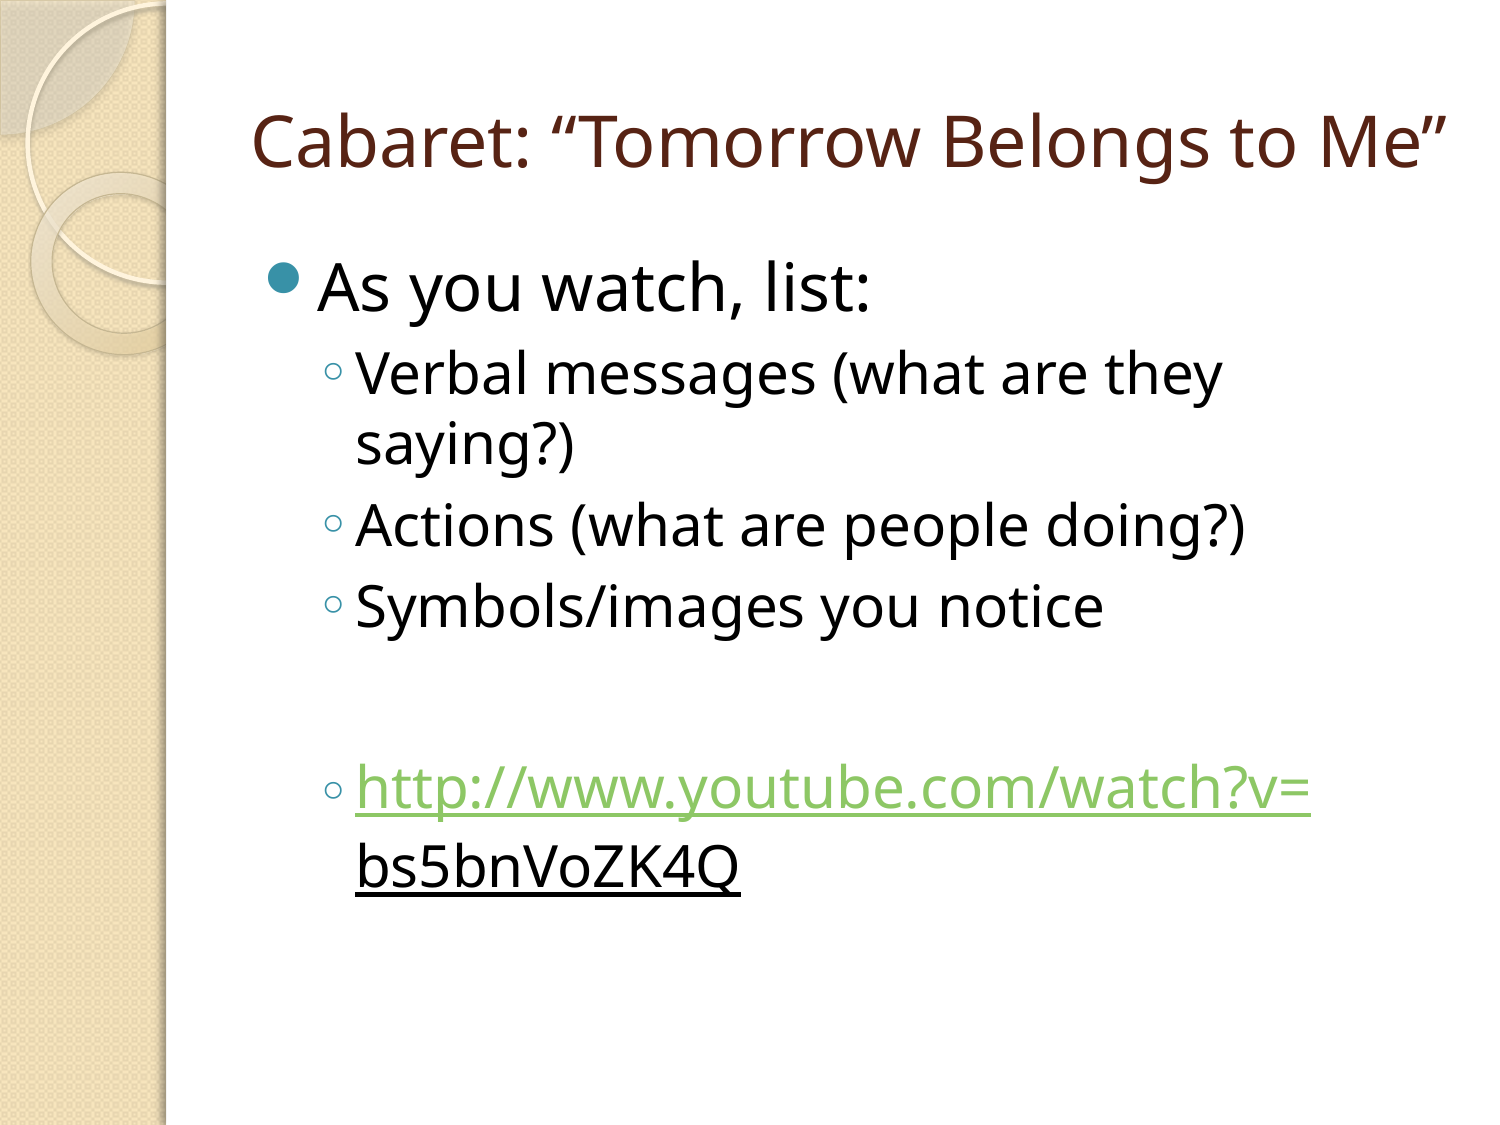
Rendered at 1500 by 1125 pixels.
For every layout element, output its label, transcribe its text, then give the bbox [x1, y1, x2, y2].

title Cabaret: “Tomorrow Belongs to Me” [235, 45, 1466, 233]
list As you watch, list: Verbal messages (what are they saying?) Actions (what are people doing?) Symbols/images you notice http://www.youtube.com/watch?v=bs5bnVoZK4Q [235, 237, 1466, 1025]
